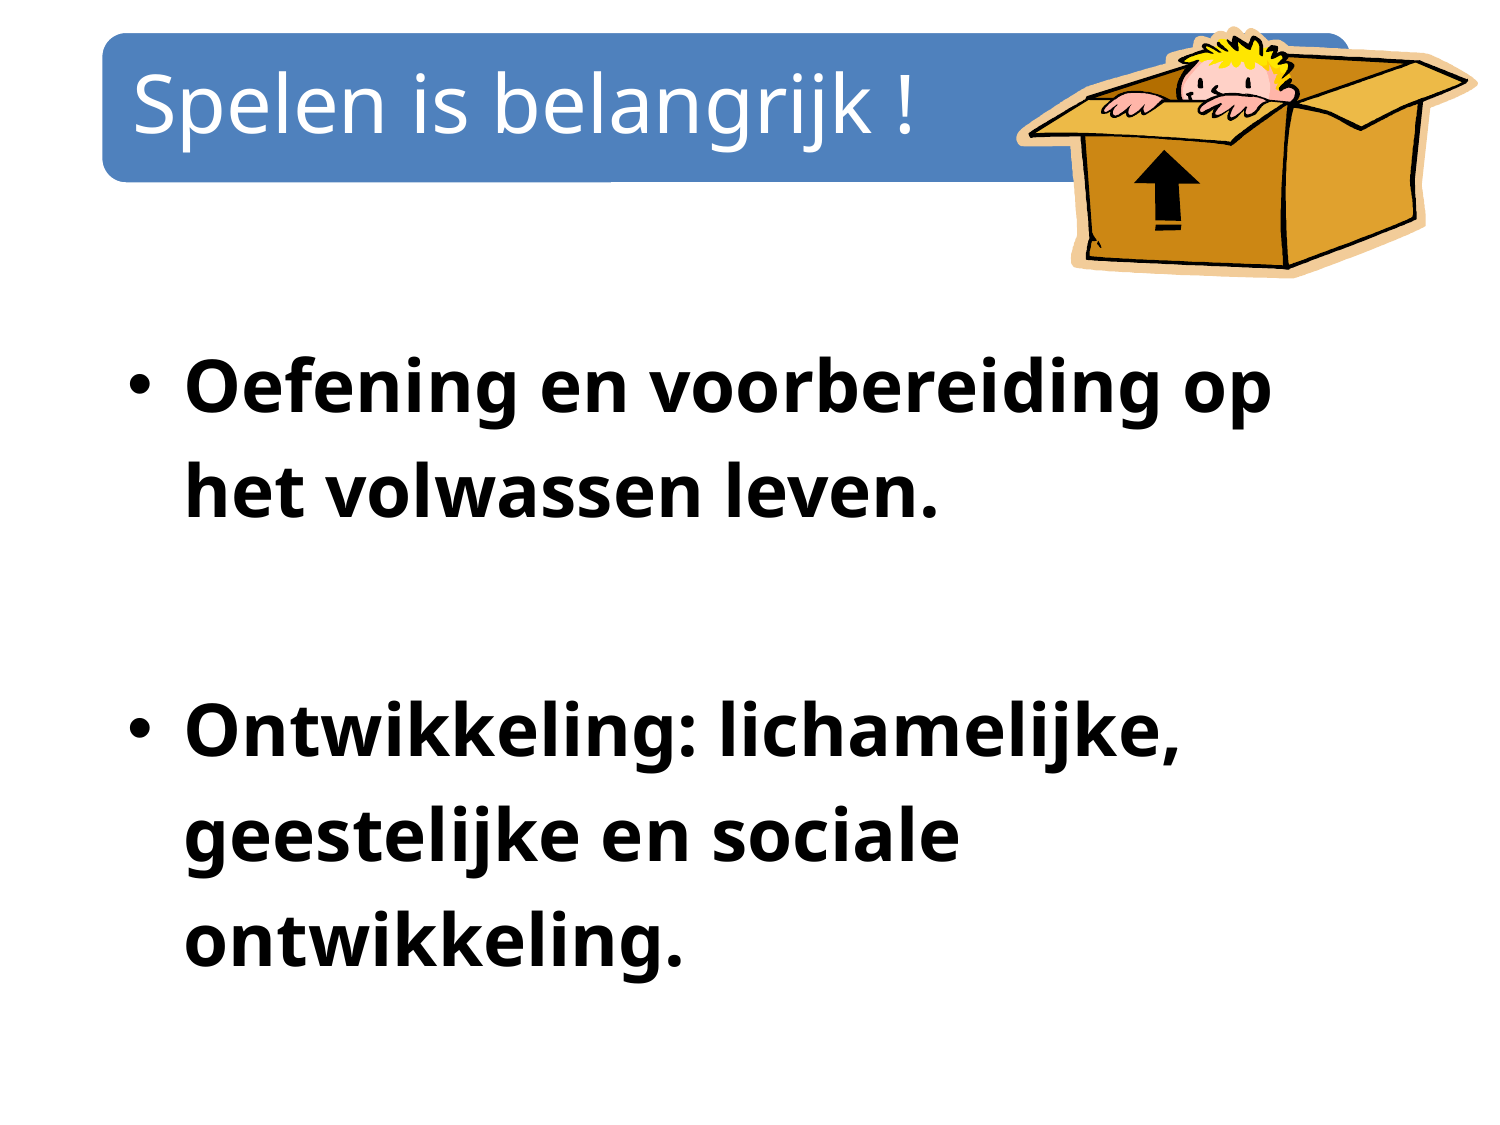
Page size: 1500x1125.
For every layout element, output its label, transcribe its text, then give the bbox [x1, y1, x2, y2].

list Oefening en voorbereiding op het volwassen leven. Ontwikkeling: lichamelijke, geestelijke en sociale ontwikkeling. [112, 314, 1350, 1083]
picture [1015, 25, 1479, 280]
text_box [100, 30, 1010, 185]
